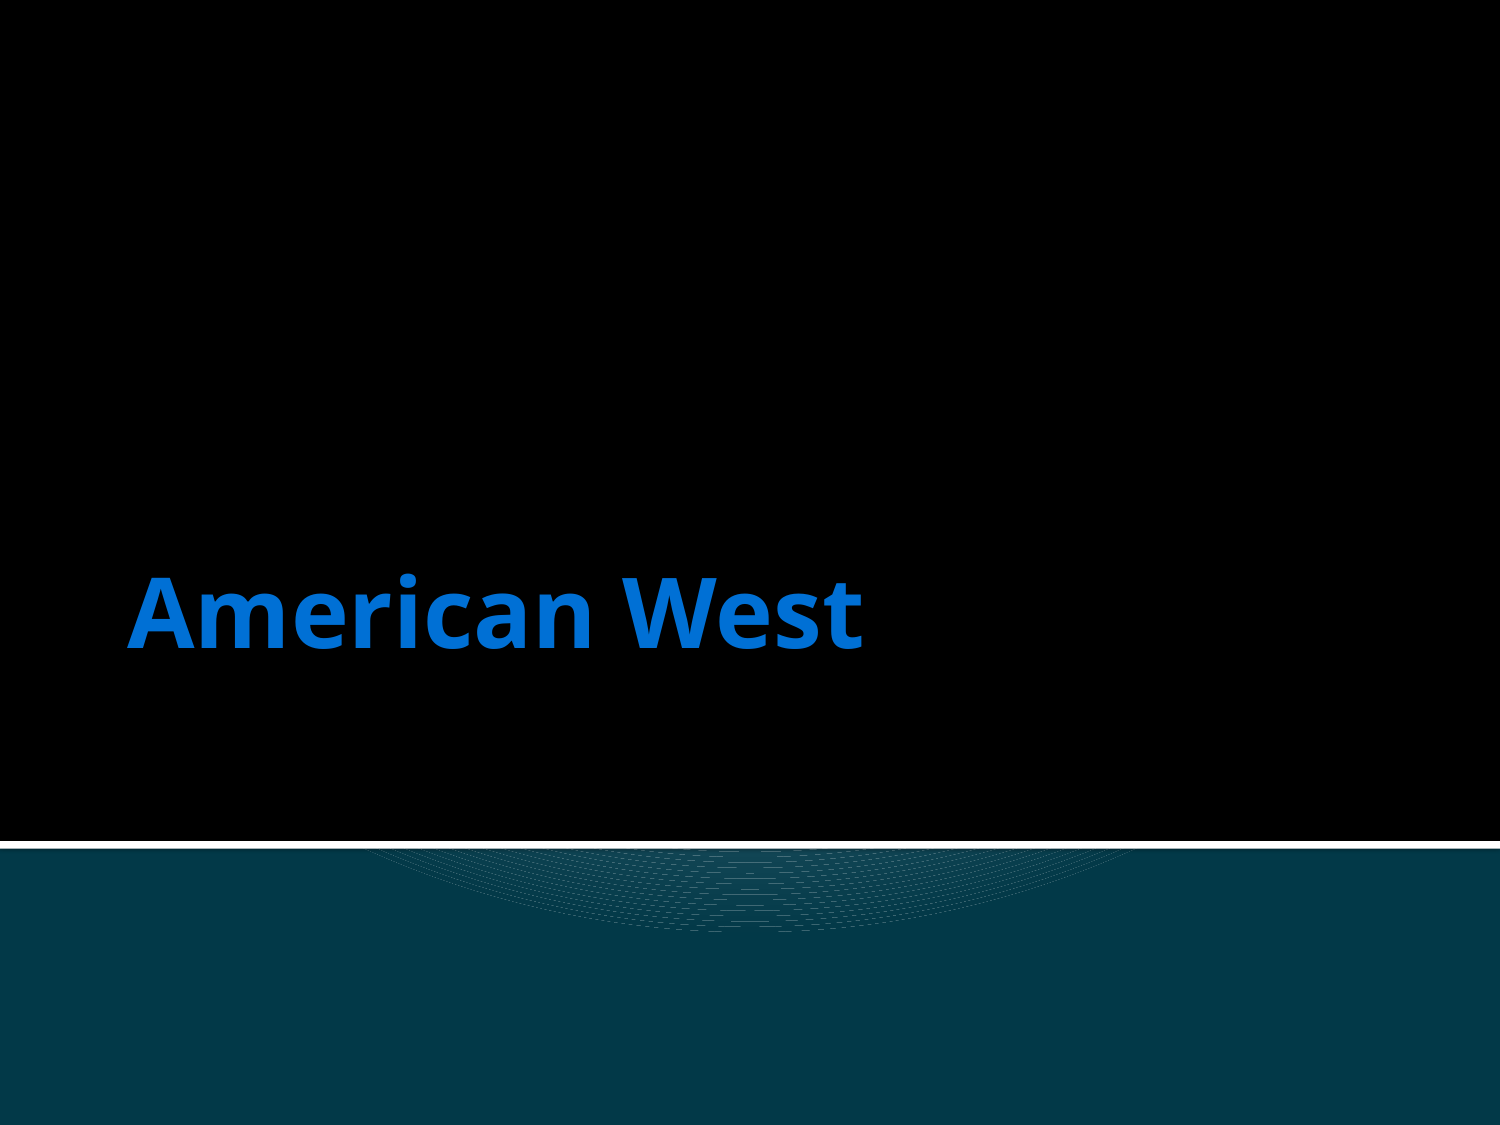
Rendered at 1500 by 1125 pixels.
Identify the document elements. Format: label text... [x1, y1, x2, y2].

title American West [112, 550, 1438, 825]
